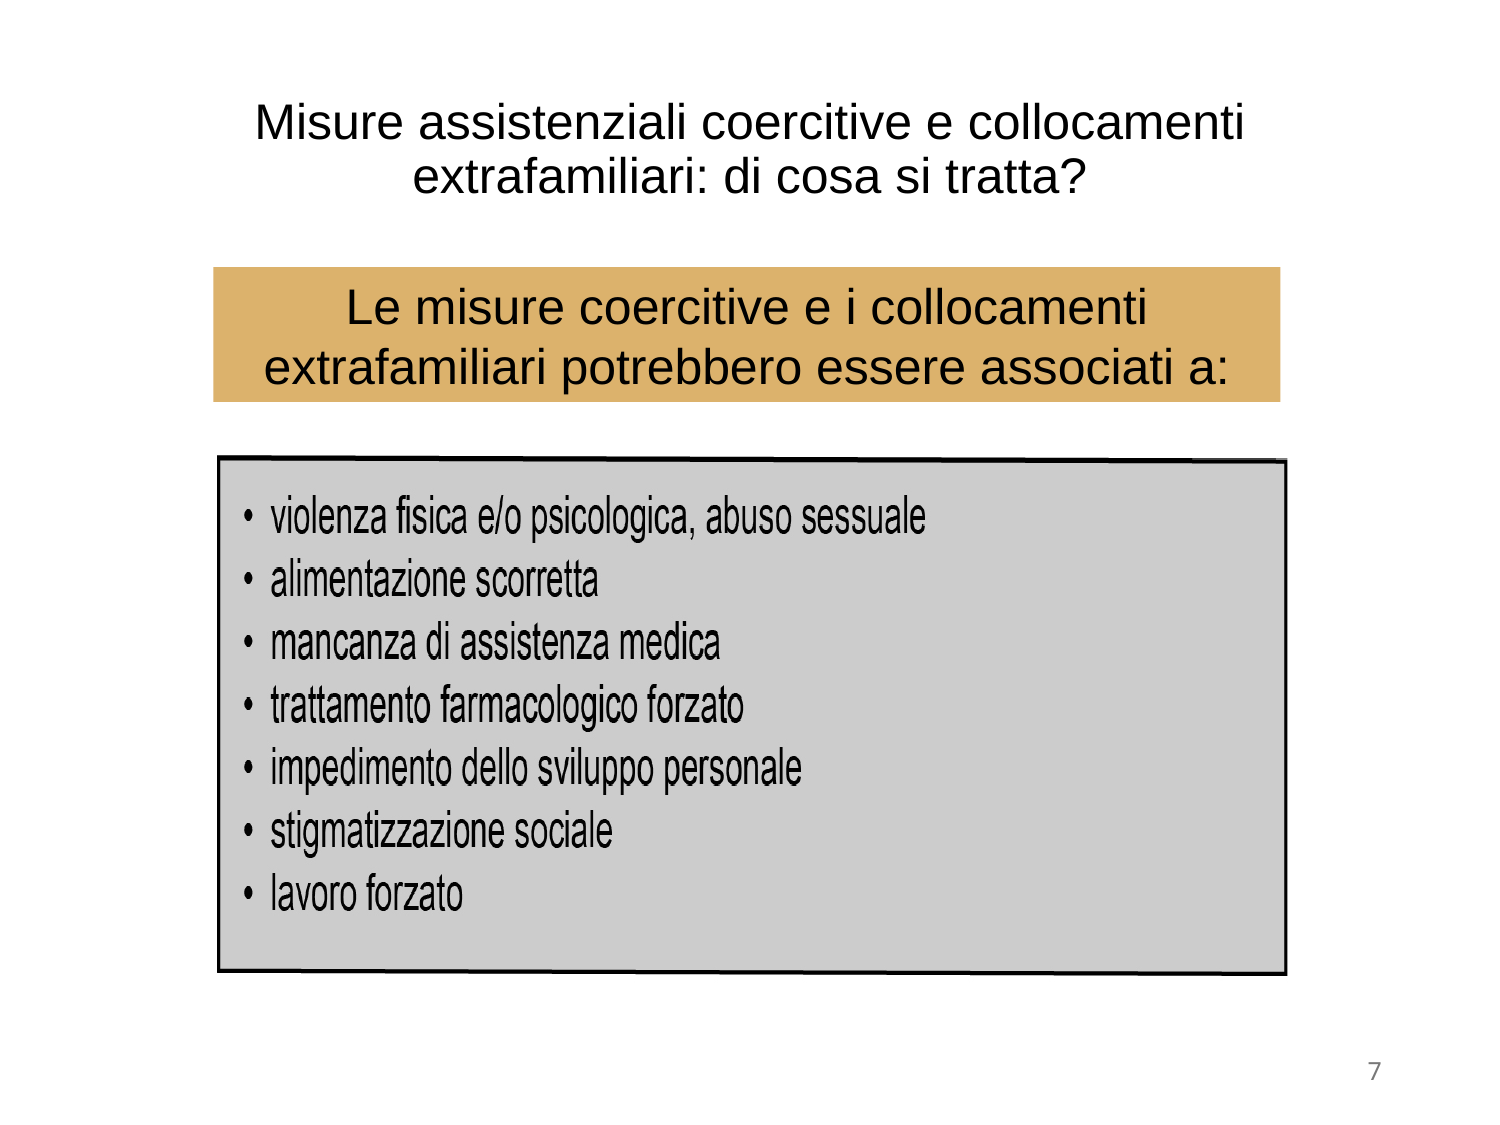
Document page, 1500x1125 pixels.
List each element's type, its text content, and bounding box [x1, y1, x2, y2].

text_box Le misure coercitive e i collocamenti extrafamiliari potrebbero essere associati a: [213, 267, 1281, 402]
title Misure assistenziali coercitive e collocamenti extrafamiliari: di cosa si tratta? [103, 59, 1397, 240]
picture [216, 443, 1294, 1000]
slide_number 7 [1059, 1042, 1397, 1103]
